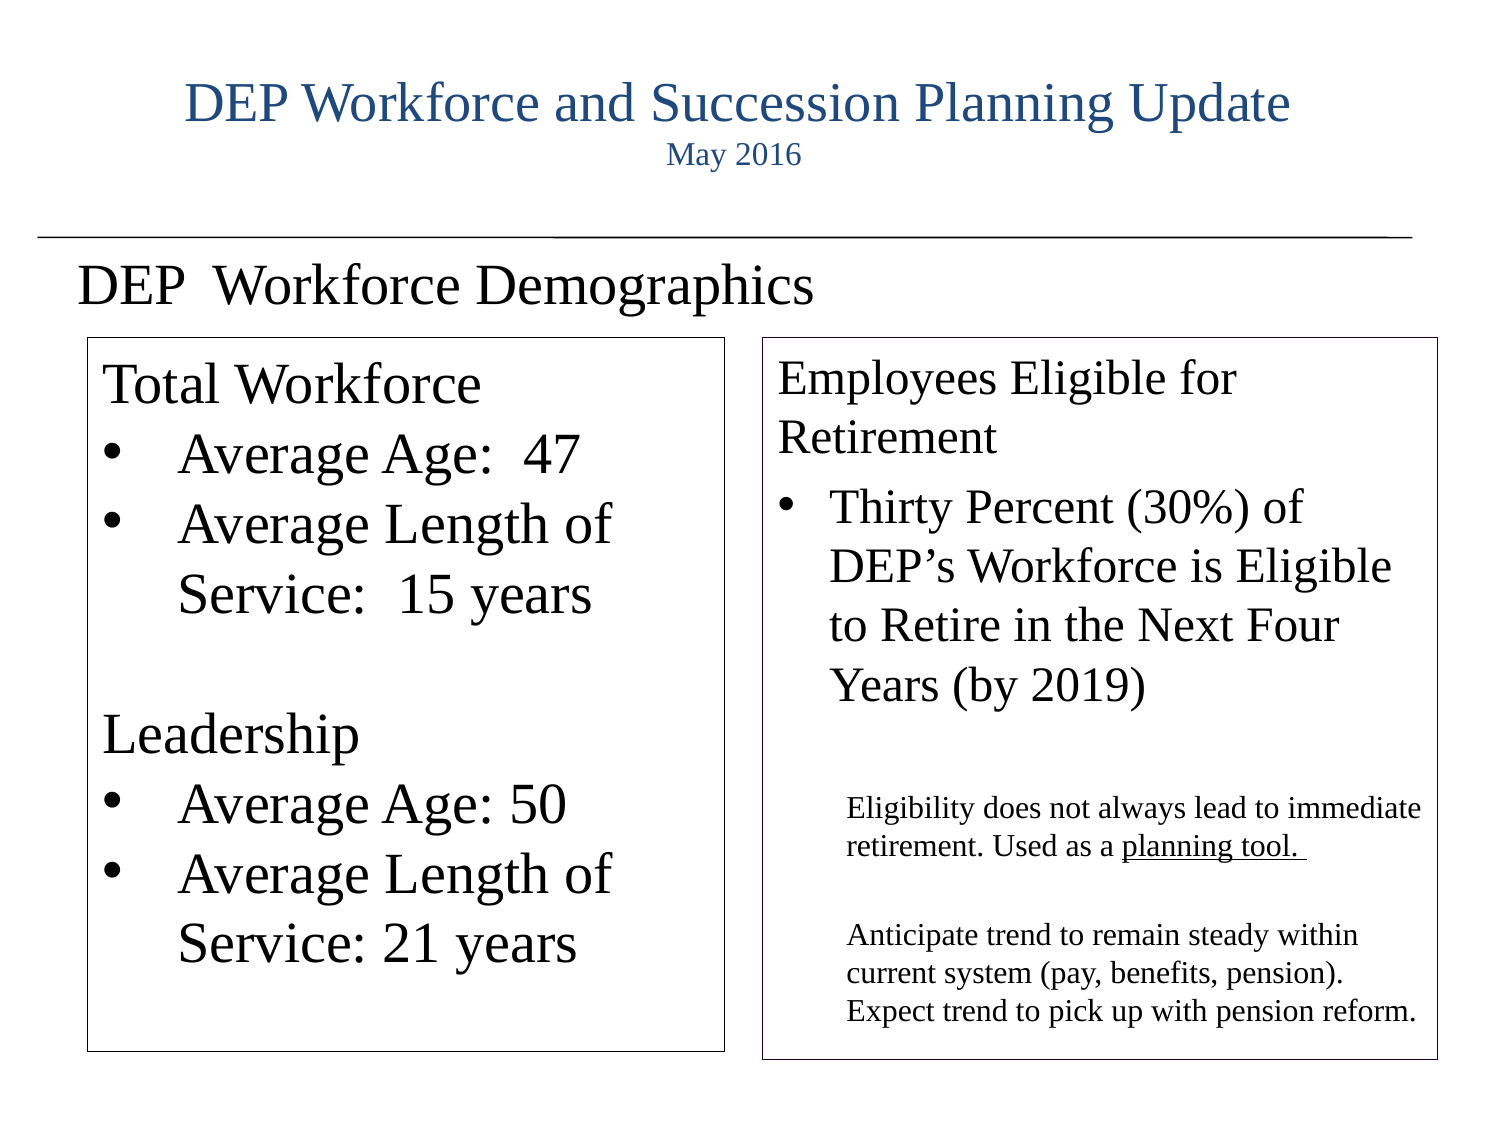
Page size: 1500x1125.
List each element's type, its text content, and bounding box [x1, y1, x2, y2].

title DEP Workforce and Succession Planning Update May 2016 [63, 24, 1414, 149]
text_box DEP Workforce Demographics [62, 149, 1463, 413]
text_box Total Workforce Average Age: 47 Average Length of Service: 15 years Leadership Average Age: 50 Average Length of Service: 21 years [87, 413, 725, 1052]
list Employees Eligible for Retirement Thirty Percent (30%) of DEP’s Workforce is Eligible to Retire in the Next Four Years (by 2019) Eligibility does not always lead to immediate retirement. Used as a planning tool. Anticipate trend to remain steady within current system (pay, benefits, pension). Expect trend to pick up with pension reform. [762, 413, 1438, 1060]
